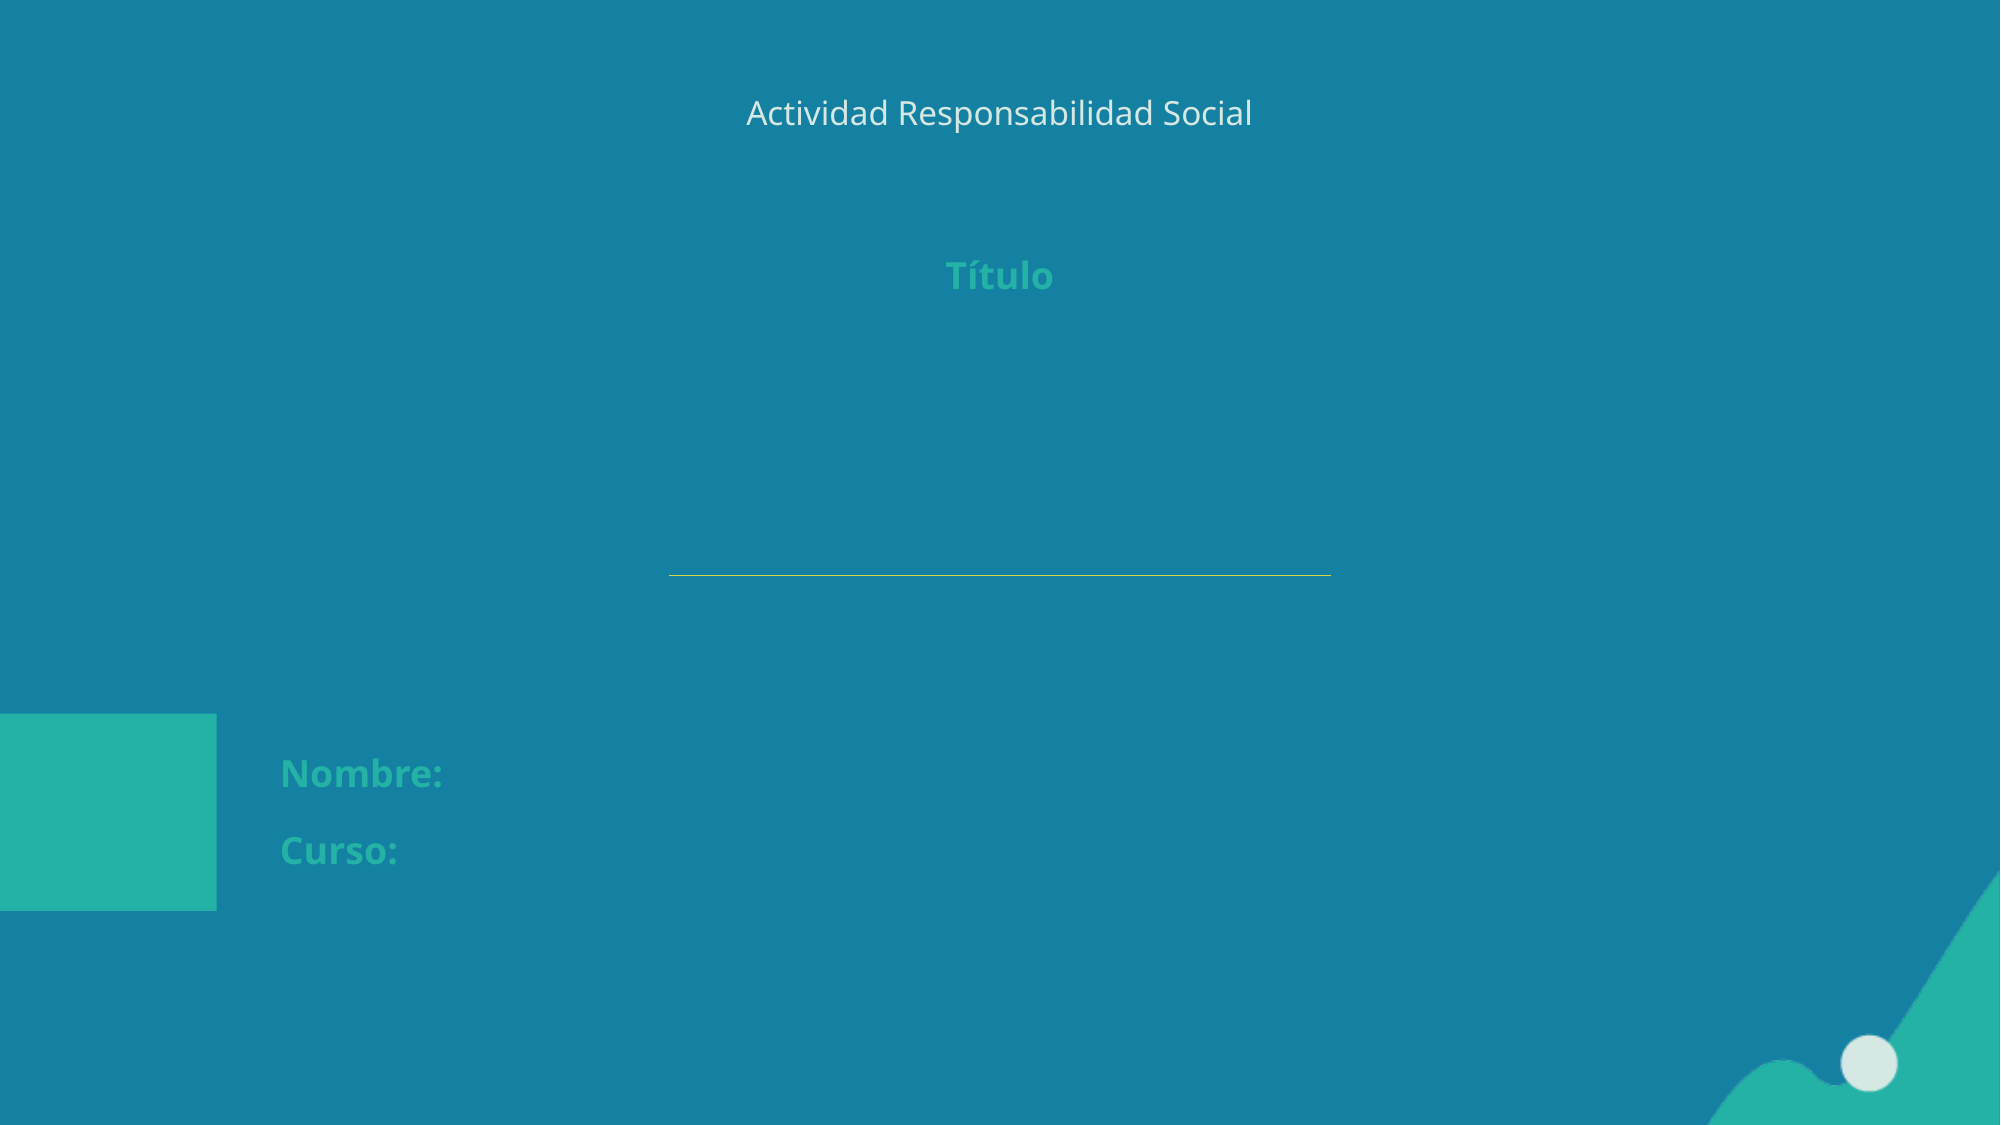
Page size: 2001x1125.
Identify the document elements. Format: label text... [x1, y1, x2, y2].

picture [1707, 870, 2001, 1125]
text_box Actividad Responsabilidad Social [417, 84, 1583, 140]
